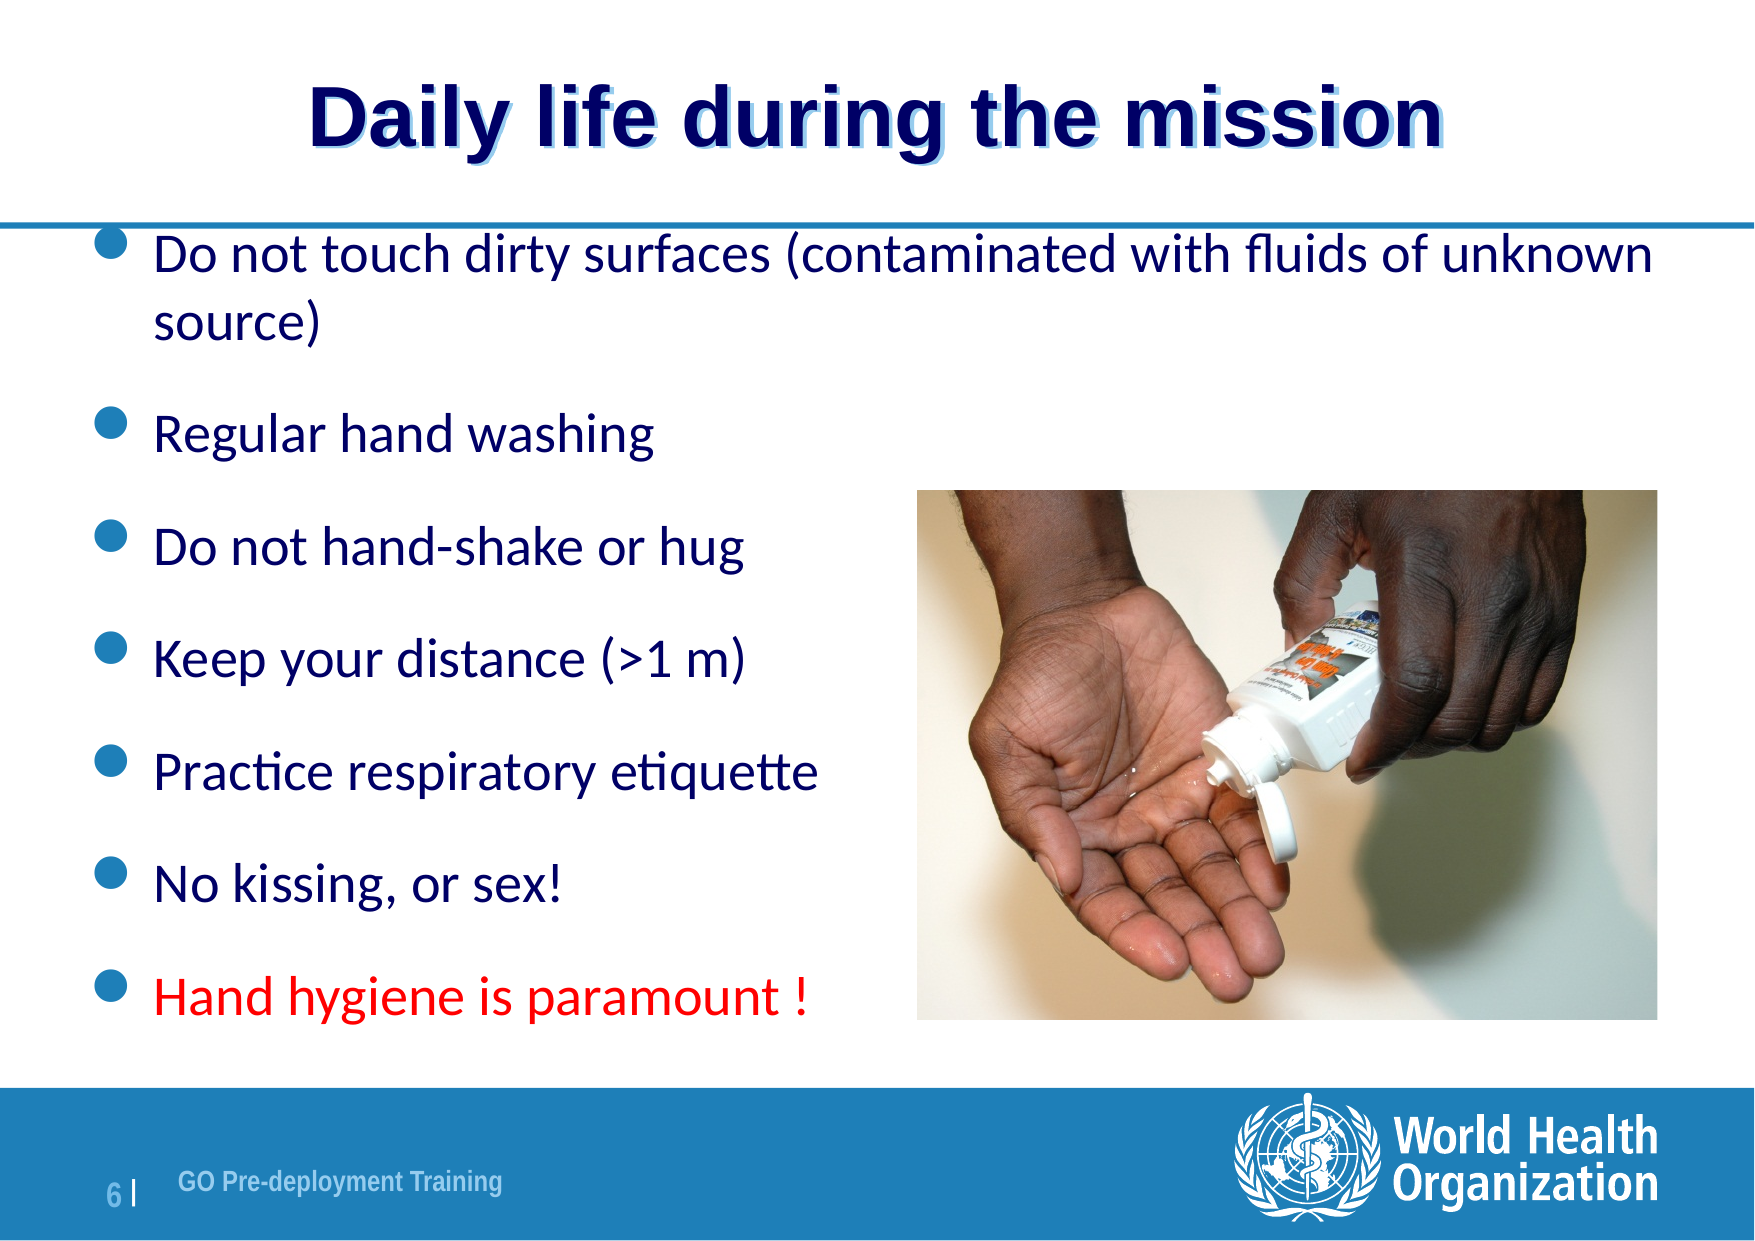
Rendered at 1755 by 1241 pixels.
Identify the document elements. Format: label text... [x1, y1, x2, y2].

title Daily life during the mission [0, 0, 1755, 224]
picture [916, 489, 1658, 1021]
list Do not touch dirty surfaces (contaminated with fluids of unknown source) Regular hand washing Do not hand-shake or hug Keep your distance (>1 m) Practice respiratory etiquette No kissing, or sex! Hand hygiene is paramount ! [89, 216, 1693, 1004]
